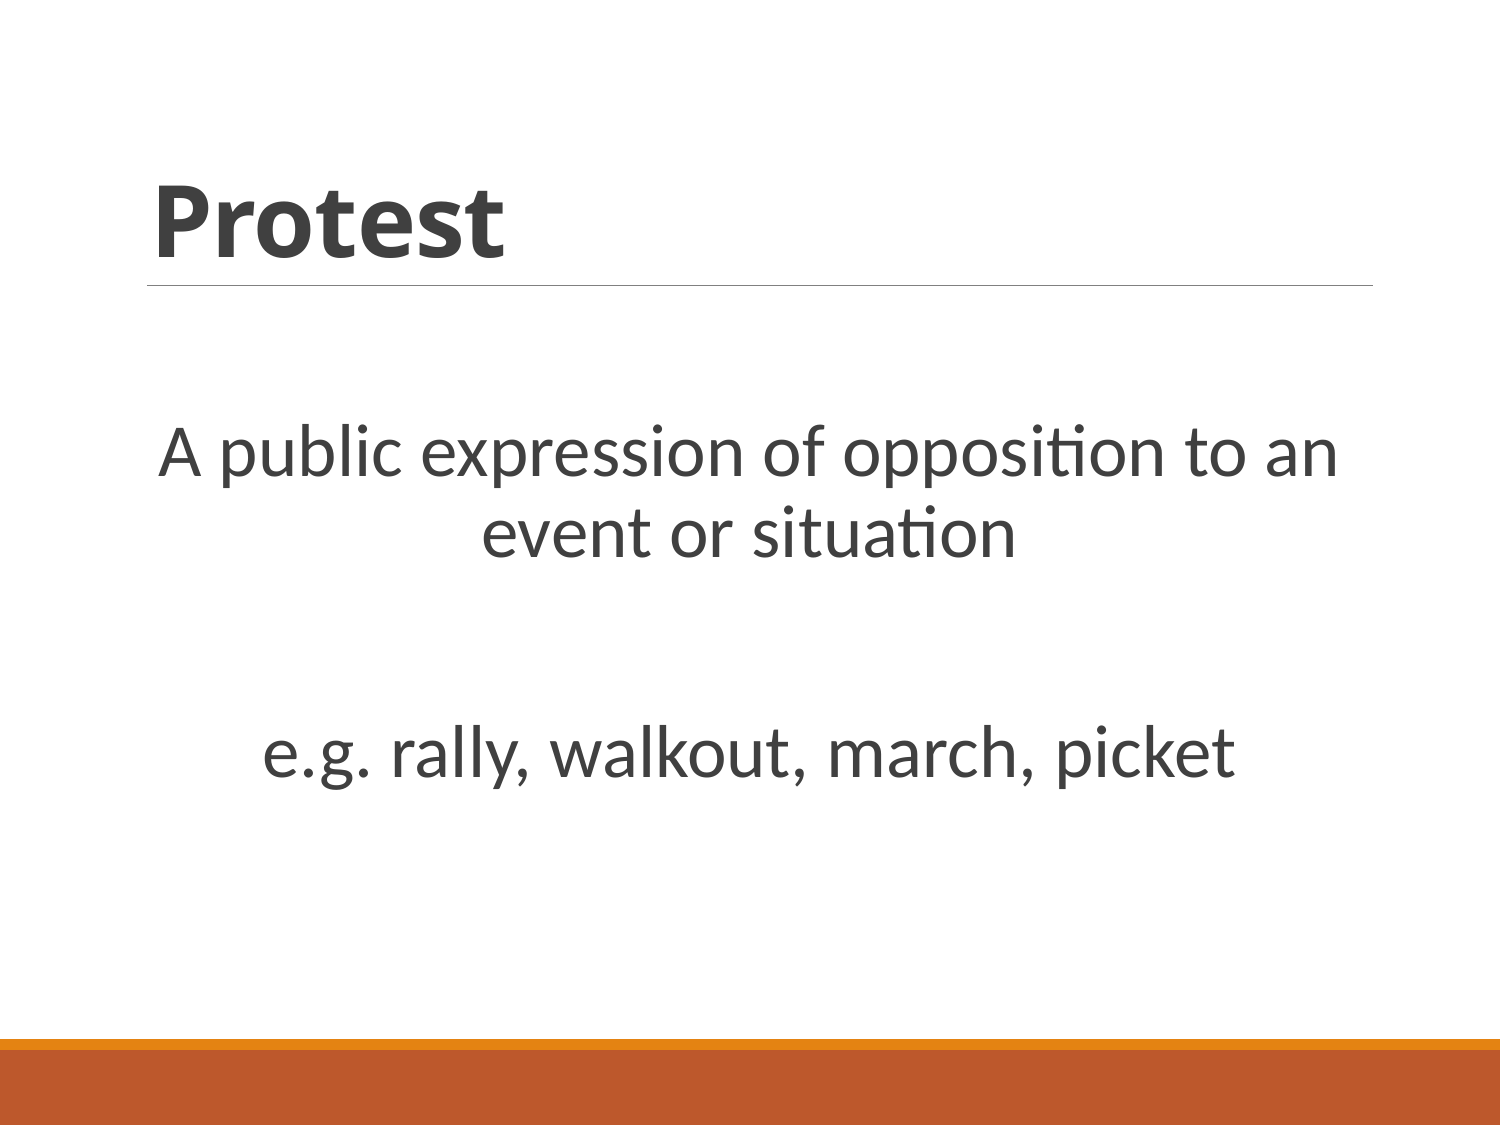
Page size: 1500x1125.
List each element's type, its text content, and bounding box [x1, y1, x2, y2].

title Protest [135, 47, 1373, 285]
list A public expression of opposition to an event or situation e.g. rally, walkout, march, picket [75, 404, 1425, 1078]
